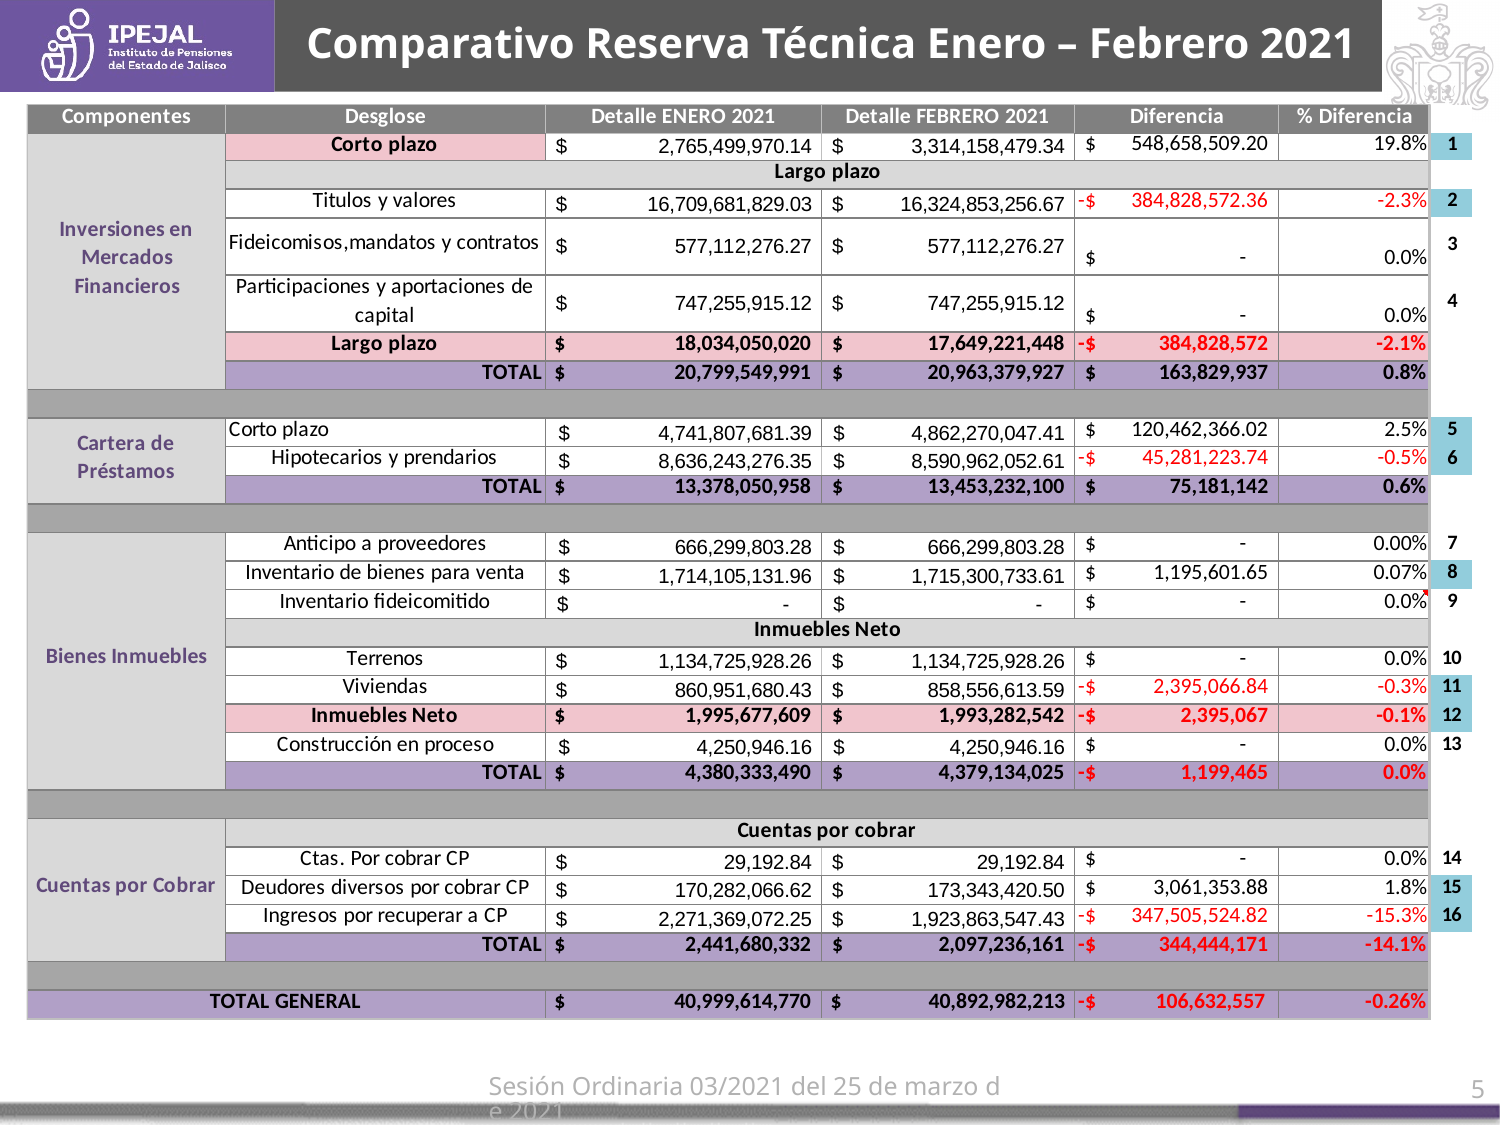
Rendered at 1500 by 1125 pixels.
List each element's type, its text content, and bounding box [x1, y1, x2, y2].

title Comparativo Reserva Técnica Enero – Febrero 2021 [278, 4, 1385, 85]
slide_number 5 [1149, 1060, 1500, 1121]
picture [0, 1096, 1500, 1125]
picture [26, 103, 1474, 1022]
picture [0, 0, 275, 92]
footer Sesión Ordinaria 03/2021 del 25 de marzo de 2021 [473, 1057, 1027, 1118]
